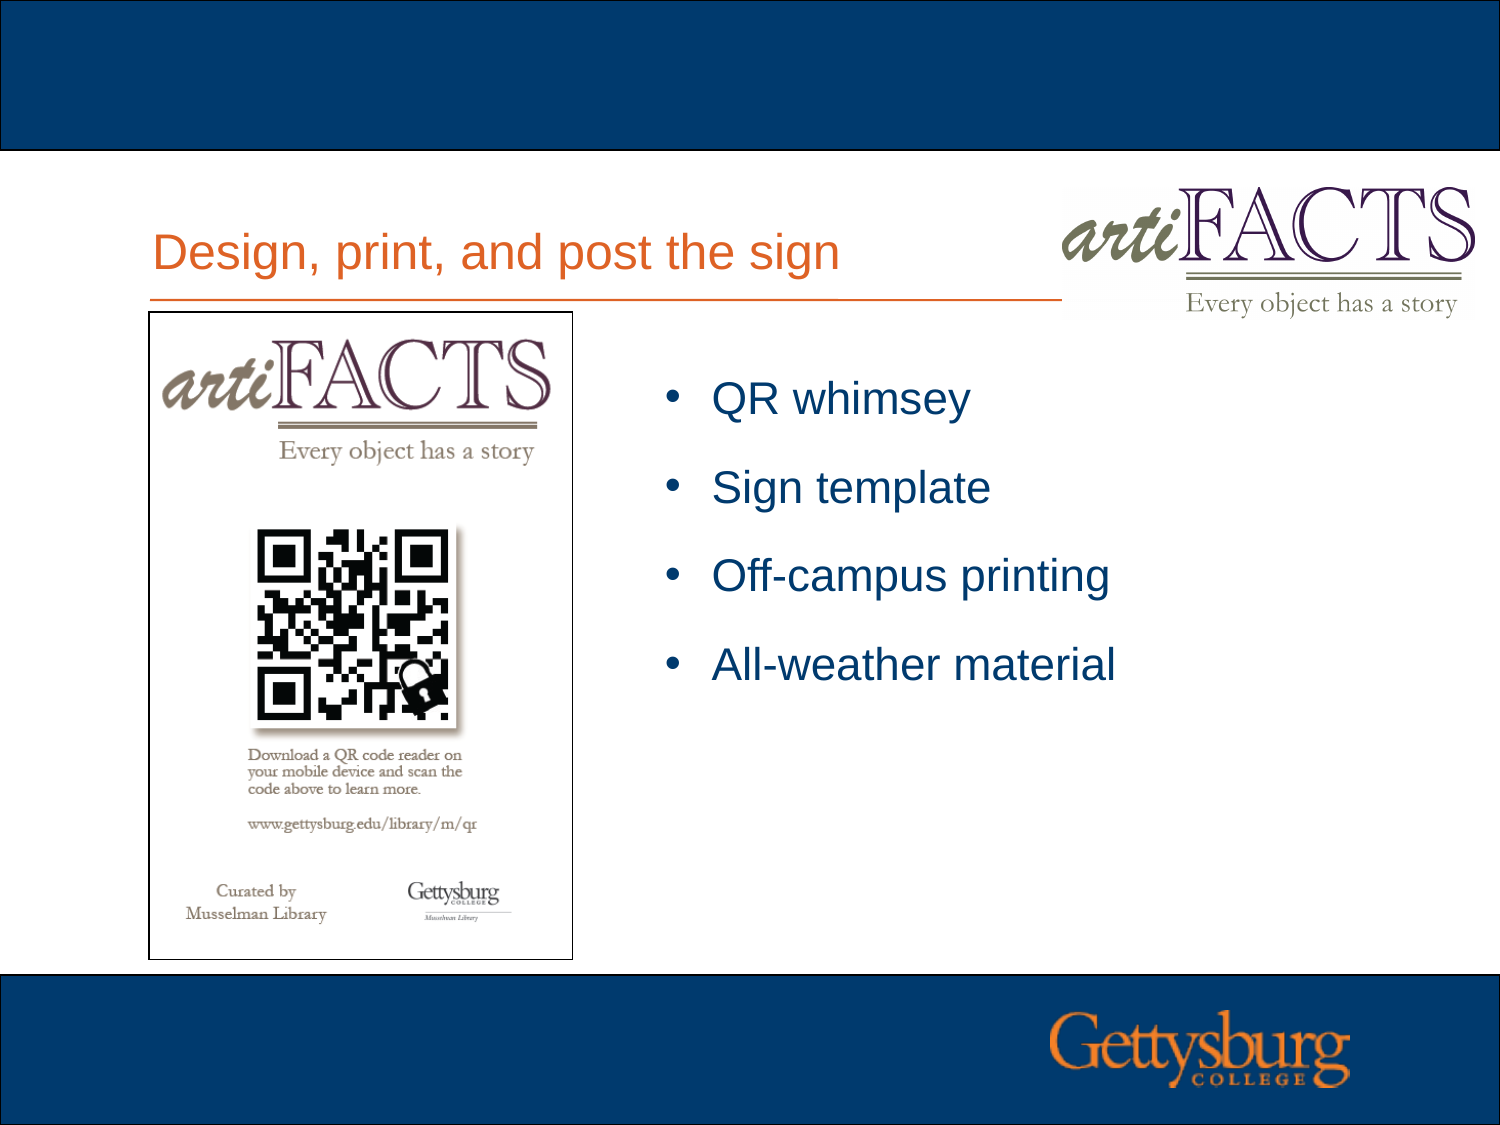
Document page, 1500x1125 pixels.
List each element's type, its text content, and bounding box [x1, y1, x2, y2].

text_box Design, print, and post the sign [137, 212, 1057, 288]
text_box QR whimsey Sign template Off-campus printing All-weather material [650, 350, 1375, 964]
text_box [0, 0, 1500, 150]
picture [1049, 1010, 1351, 1088]
picture [1062, 187, 1476, 321]
picture [149, 312, 573, 959]
text_box [0, 974, 1500, 1125]
